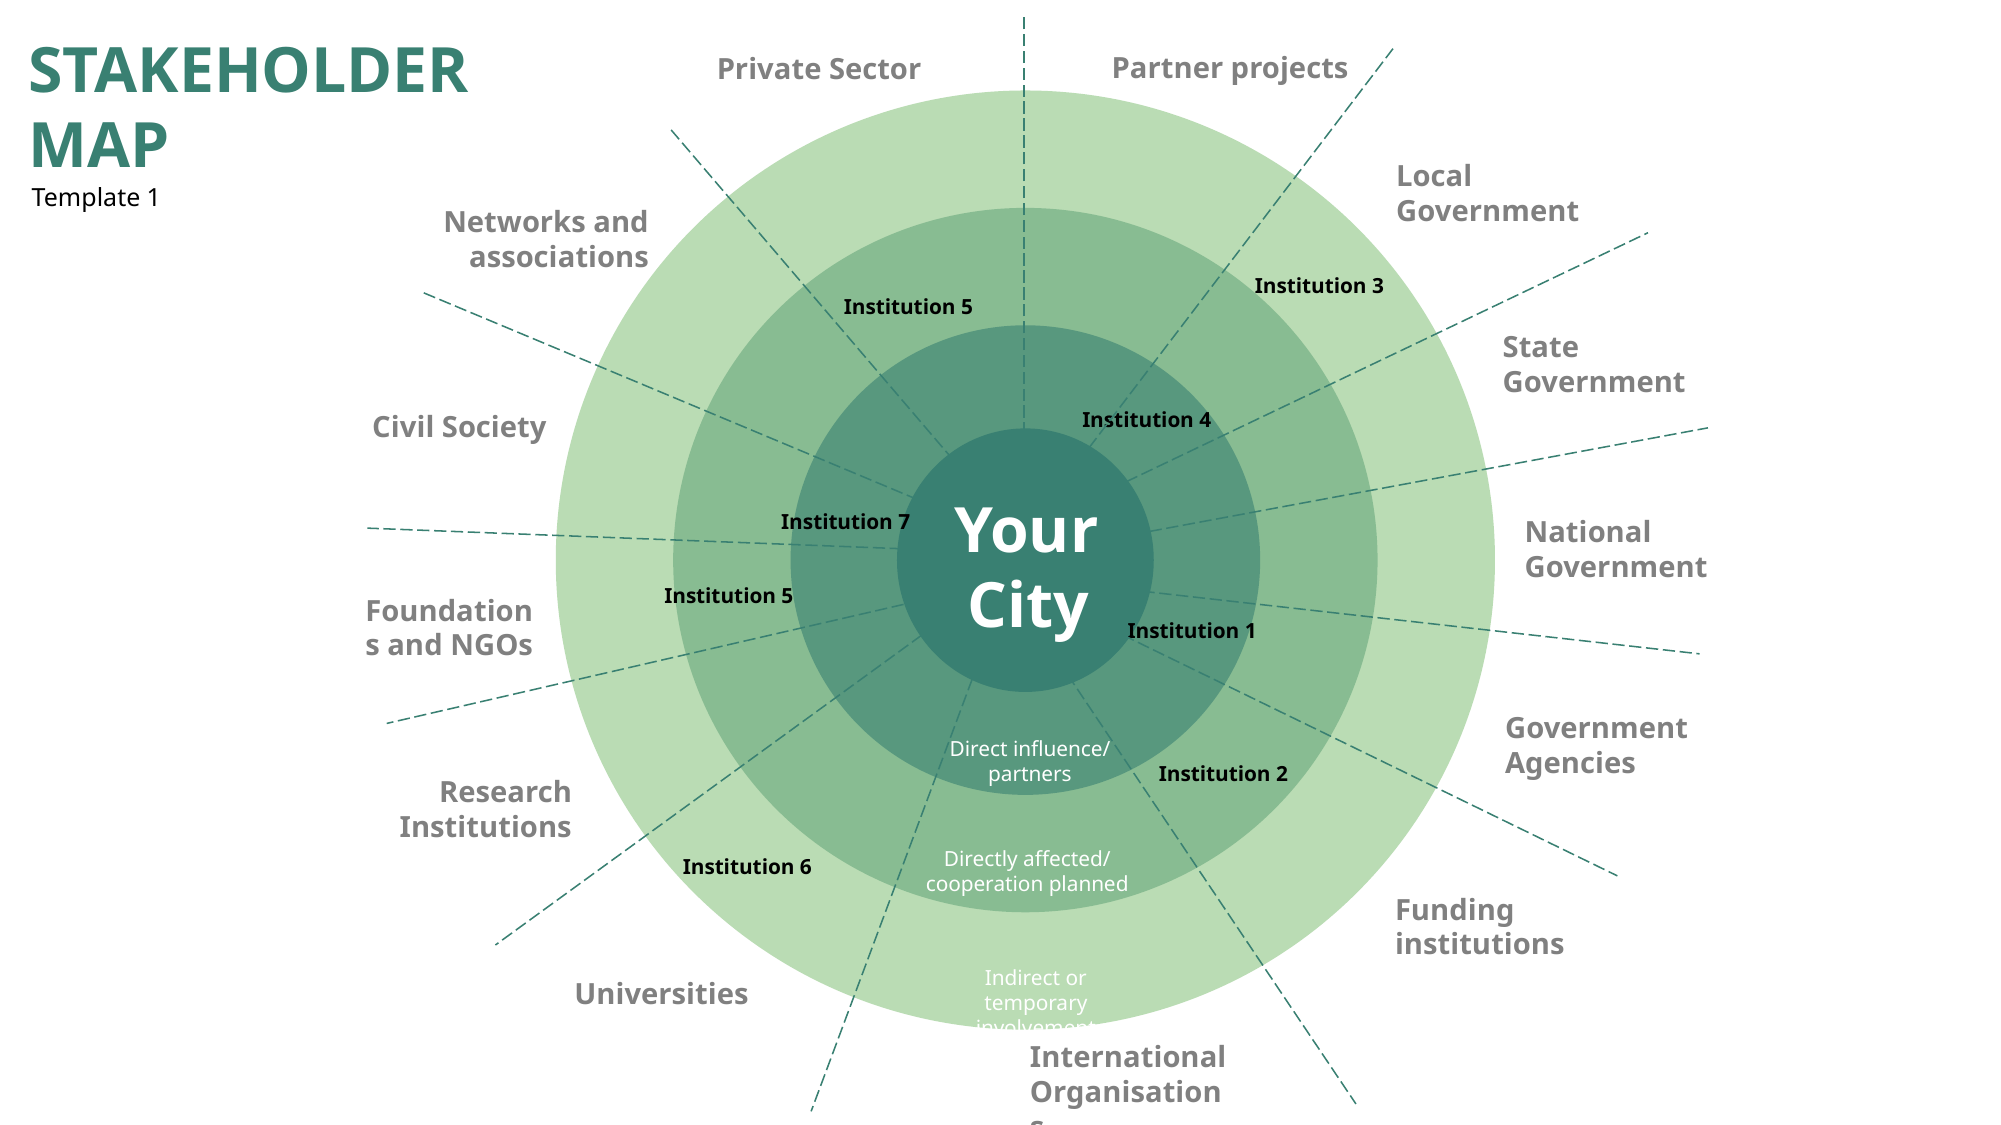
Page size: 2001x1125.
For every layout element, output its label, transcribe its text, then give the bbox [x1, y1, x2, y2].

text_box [280, 13, 1720, 1112]
text_box Template 1 [16, 173, 184, 219]
text_box STAKEHOLDER MAP [13, 22, 280, 188]
